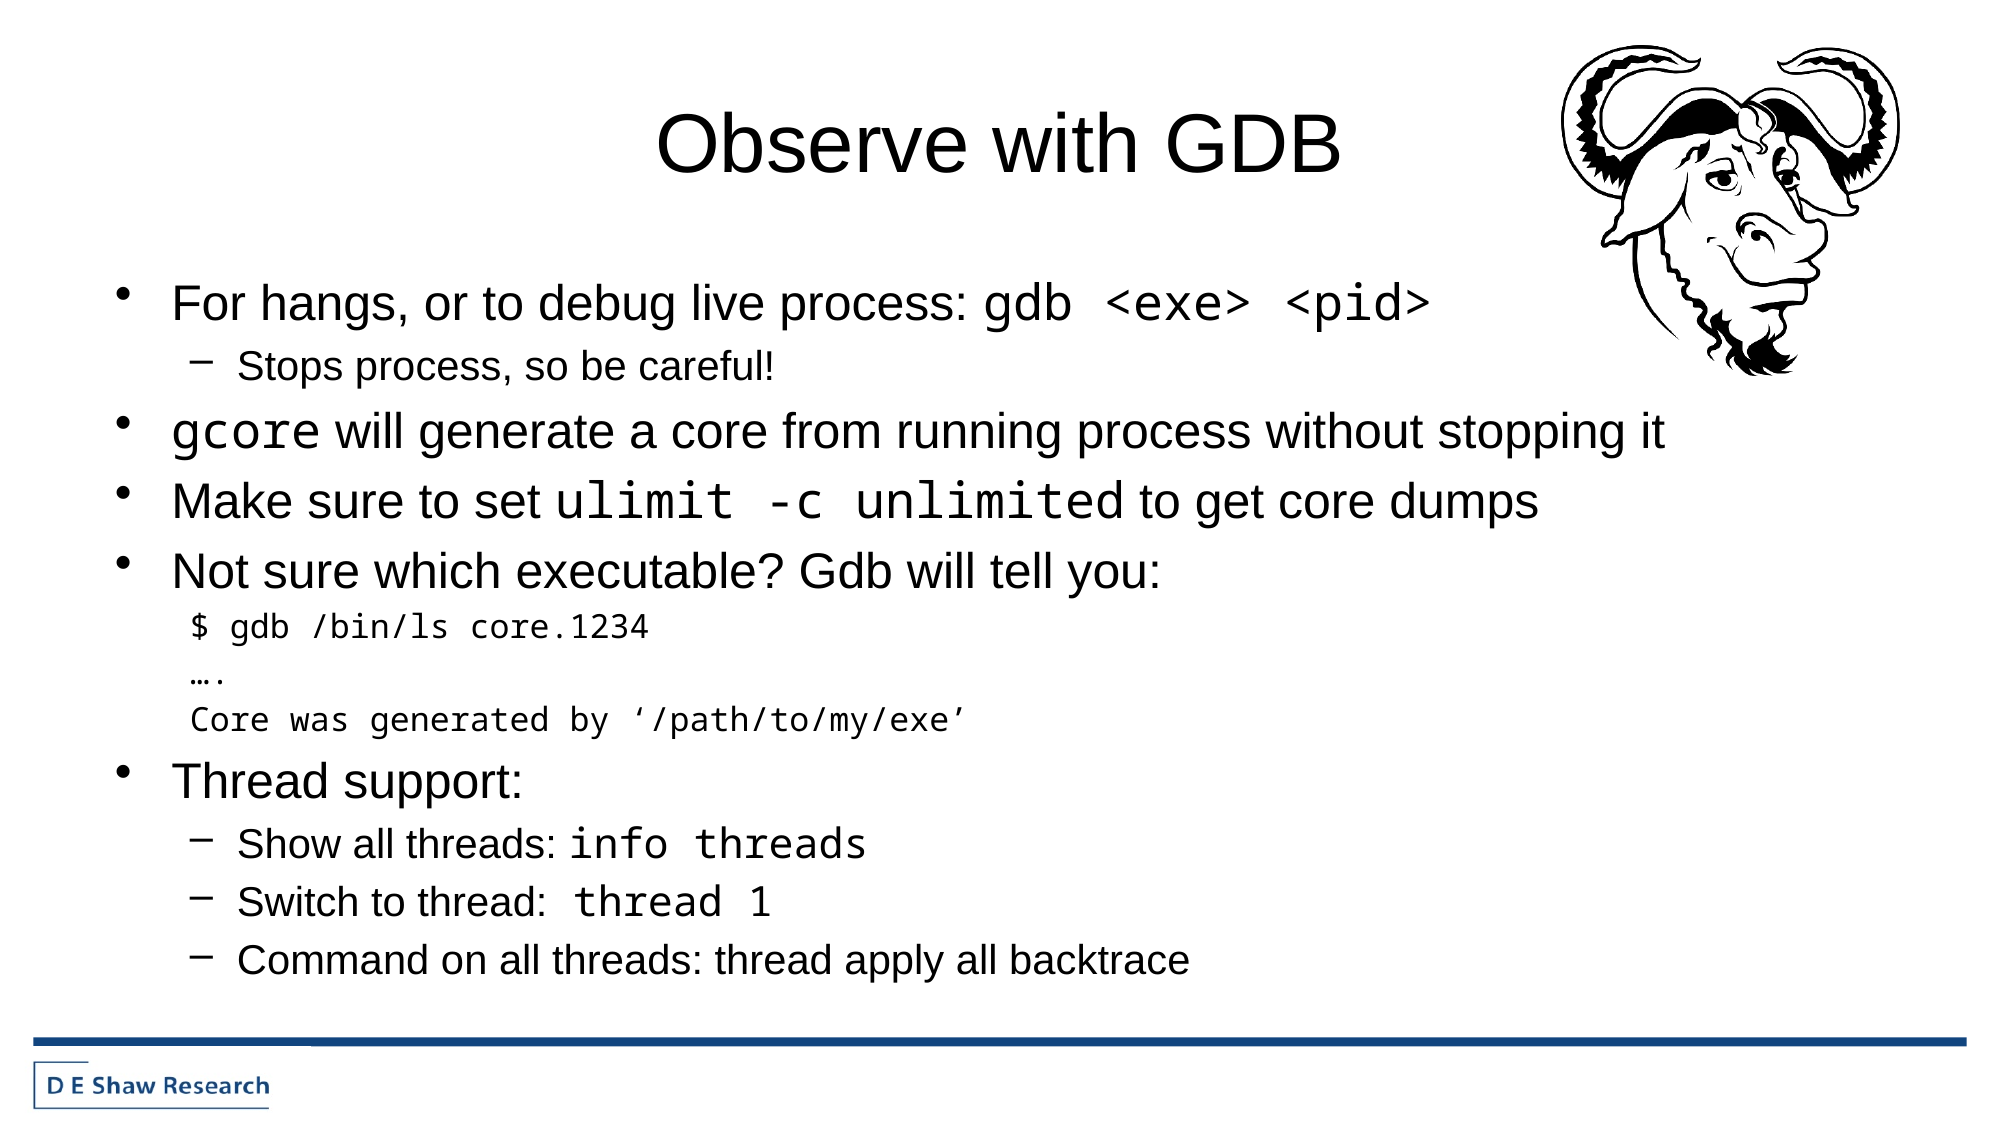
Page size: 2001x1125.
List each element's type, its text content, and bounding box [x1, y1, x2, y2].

title Observe with GDB [99, 45, 1559, 233]
picture [10, 1046, 311, 1123]
picture [1561, 44, 1901, 376]
list For hangs, or to debug live process: gdb <exe> <pid> Stops process, so be careful! gcore will generate a core from running process without stopping it Make sure to set ulimit -c unlimited to get core dumps Not sure which executable? Gdb will tell you: $ gdb /bin/ls core.1234 …. Core was generated by ‘/path/to/my/exe’ Thread support: Show all threads: info threads Switch to thread: thread 1 Command on all threads: thread apply all backtrace [99, 262, 1900, 1005]
